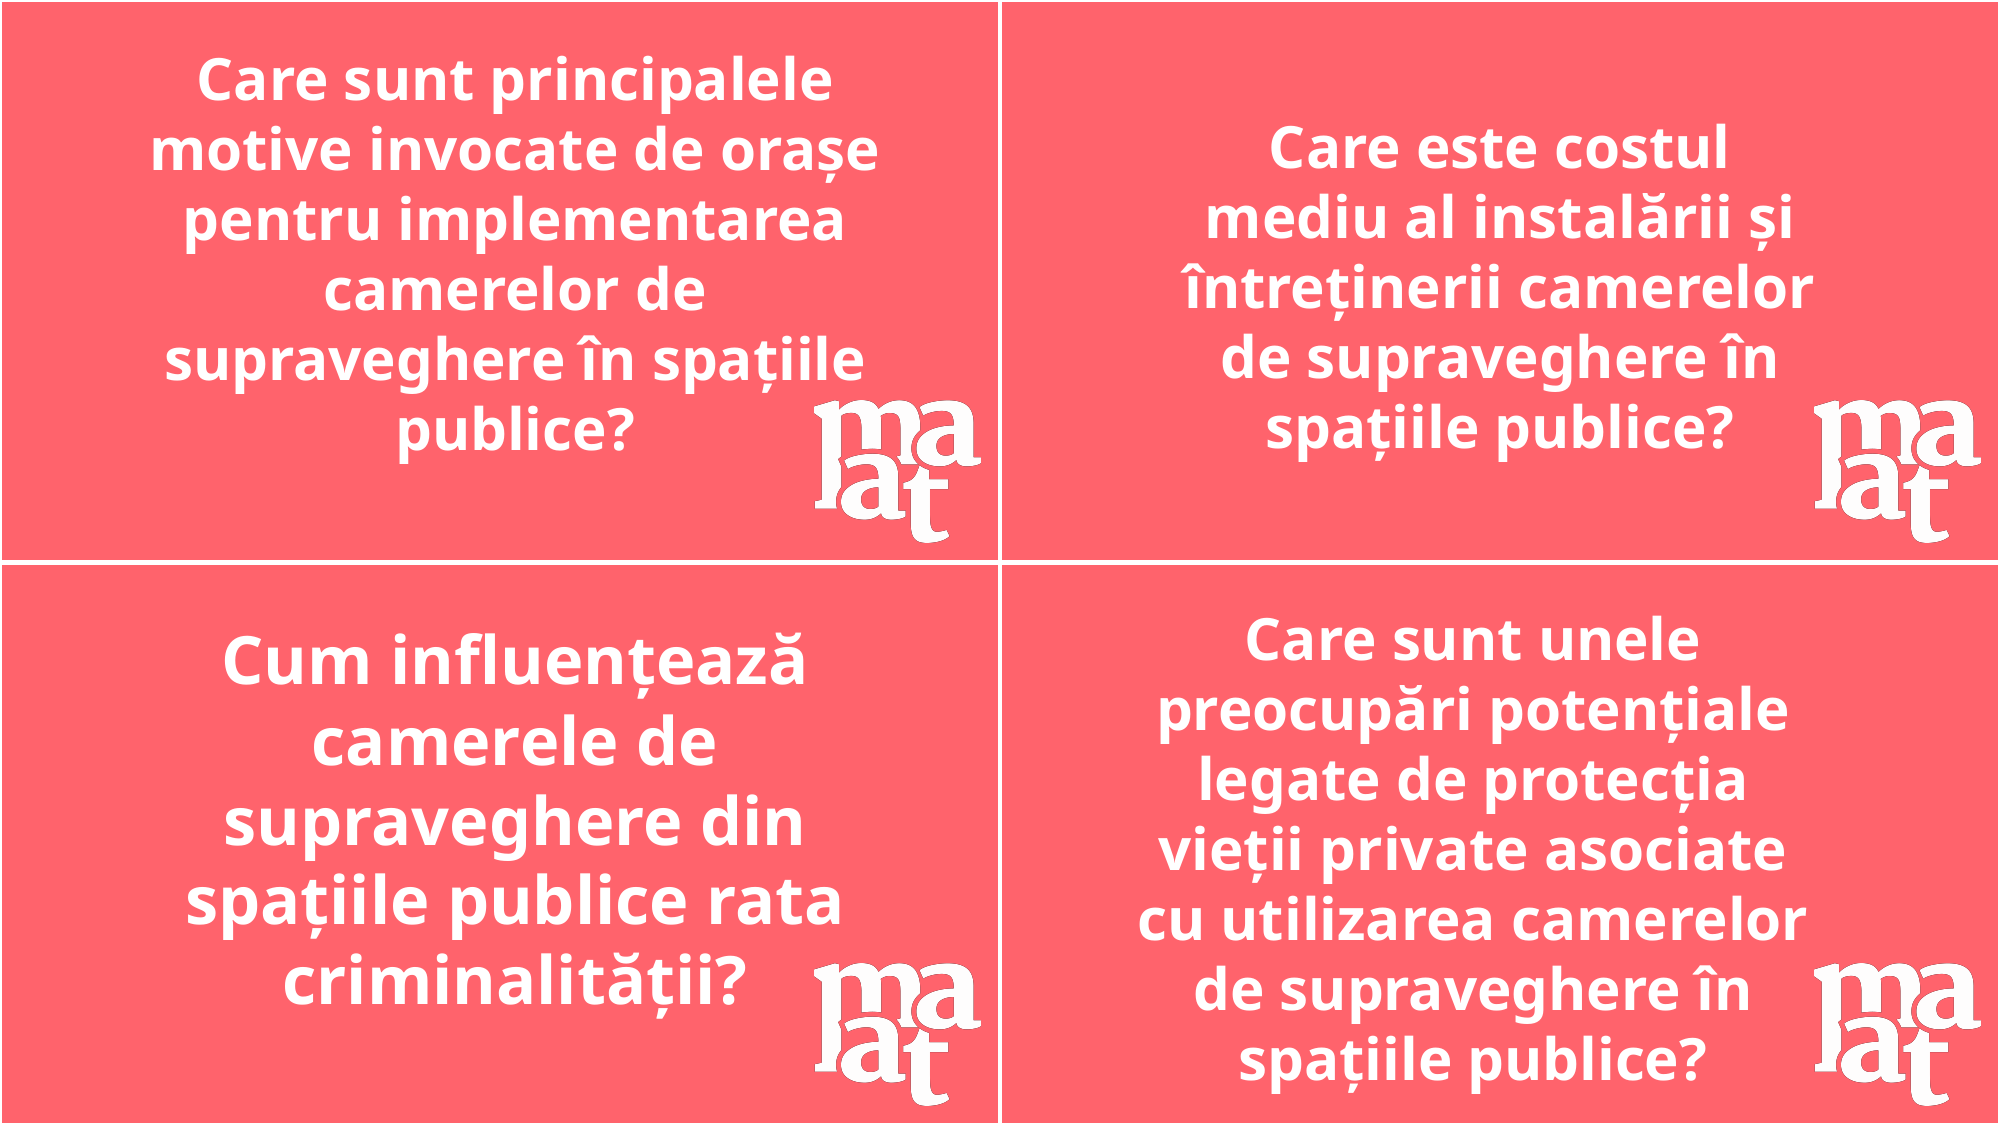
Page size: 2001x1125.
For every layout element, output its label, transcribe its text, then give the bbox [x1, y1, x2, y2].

text_box [0, 561, 999, 1125]
picture [1814, 963, 1981, 1106]
text_box Care este costul mediu al instalării și întreținerii camerelor de supraveghere în spațiile publice? [1156, 103, 1844, 468]
text_box Cum influențează camerele de supraveghere din spațiile publice rata criminalității? [117, 610, 913, 1026]
text_box [999, 561, 2000, 1125]
text_box [0, 0, 999, 561]
picture [1814, 400, 1981, 543]
picture [814, 400, 981, 543]
text_box Care sunt unele preocupări potențiale legate de protecția vieții private asociate cu utilizarea camerelor de supraveghere în spațiile publice? [1102, 594, 1844, 1100]
picture [814, 963, 981, 1106]
text_box [999, 0, 2000, 561]
text_box Care sunt principalele motive invocate de orașe pentru implementarea camerelor de supraveghere în spațiile publice? [102, 34, 928, 470]
